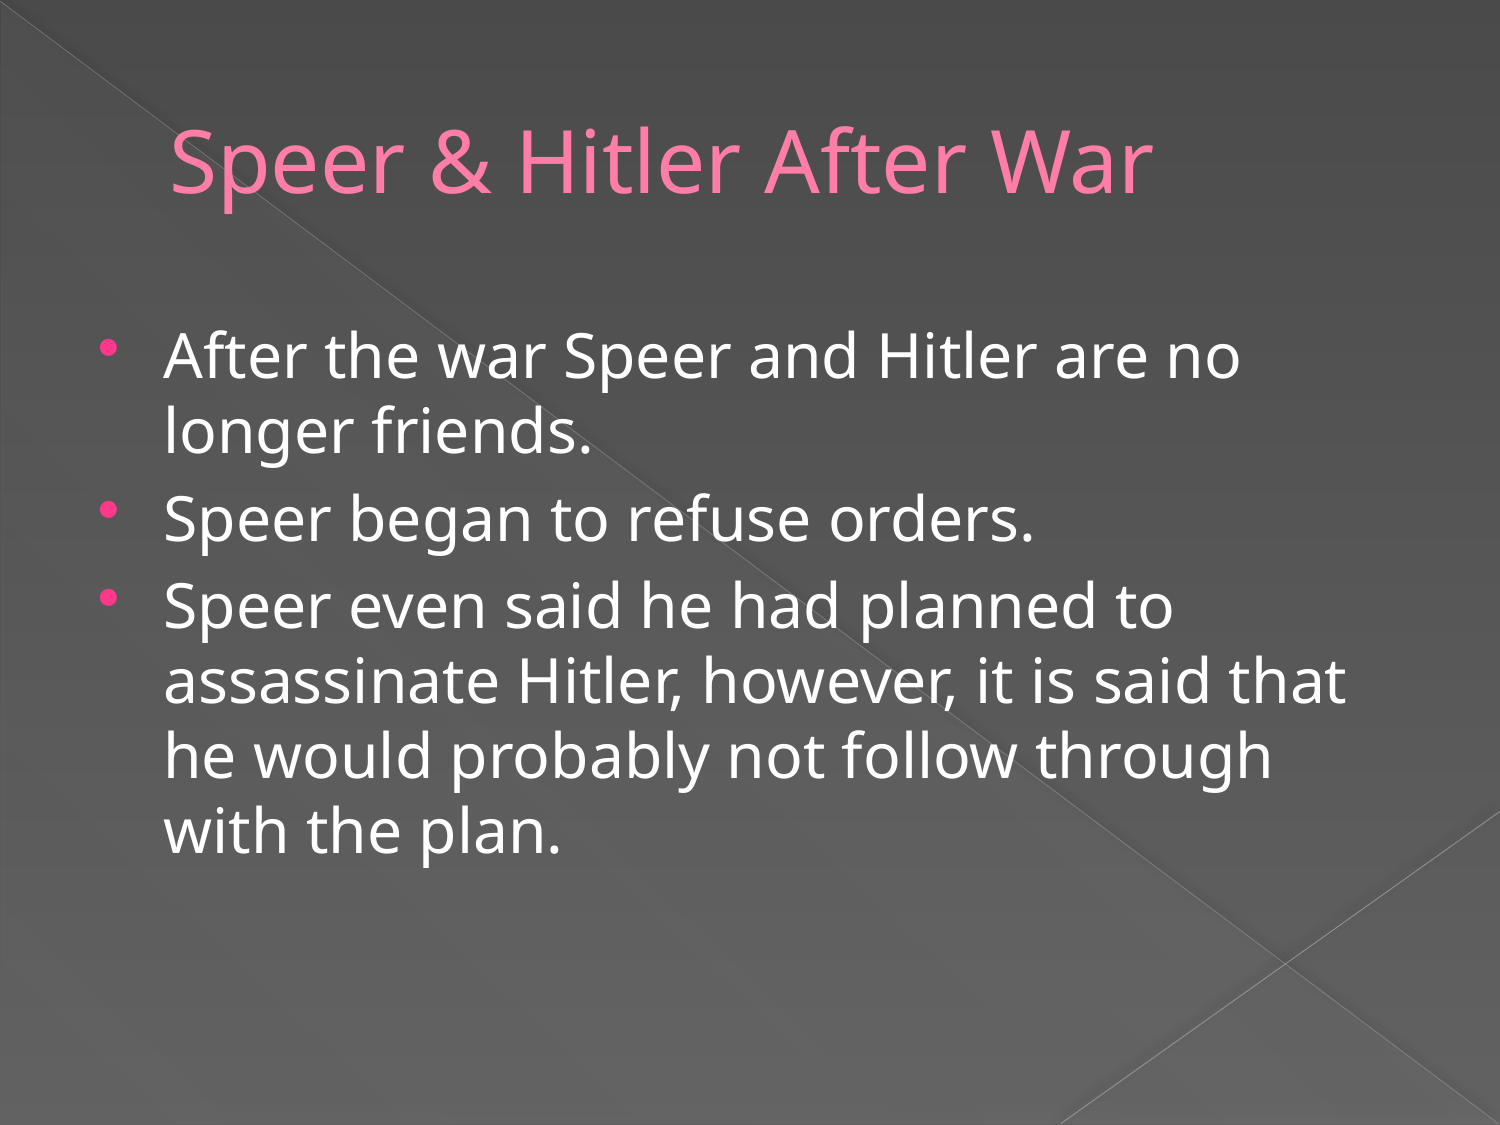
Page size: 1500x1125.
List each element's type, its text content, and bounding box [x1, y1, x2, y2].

list After the war Speer and Hitler are no longer friends. Speer began to refuse orders. Speer even said he had planned to assassinate Hitler, however, it is said that he would probably not follow through with the plan. [75, 308, 1425, 1059]
title Speer & Hitler After War [75, 43, 1425, 274]
